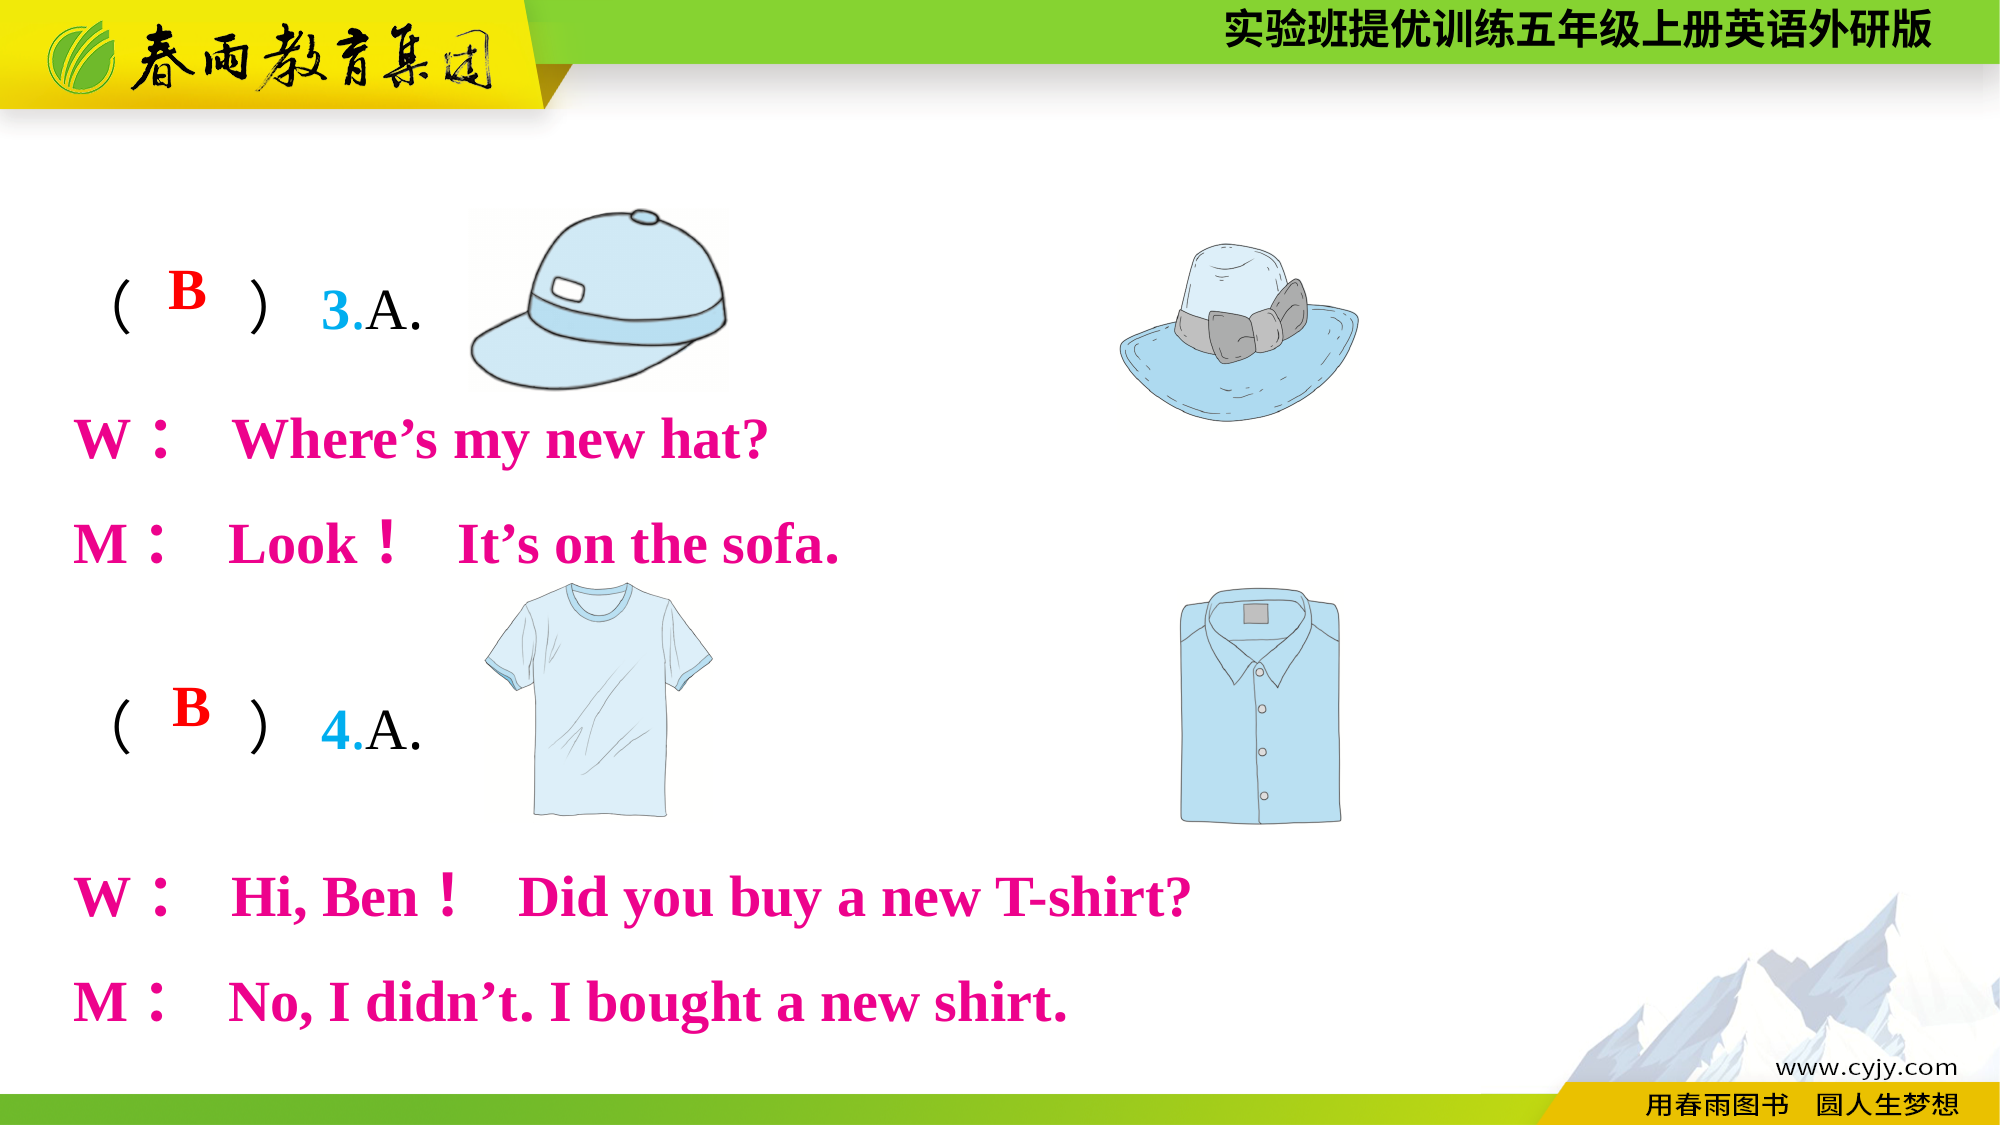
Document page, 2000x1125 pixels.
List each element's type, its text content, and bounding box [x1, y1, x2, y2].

list （ ）3.A. B. （ ）4.A. B. [714, 229, 1944, 775]
text_box W： Where’s my new hat? M： Look！ It’s on the sofa. [59, 358, 1059, 583]
text_box W： Hi, Ben！ Did you buy a new T-shirt? M： No, I didn’t. I bought a new shirt. [59, 816, 1344, 1041]
list （ ）3.A. B. （ ）4.A. B. [59, 583, 482, 775]
text_box B [157, 660, 226, 745]
picture [0, 0, 2000, 1125]
list （ ）3.A. B. （ ）4.A. B. [59, 229, 462, 358]
text_box B [154, 243, 223, 329]
